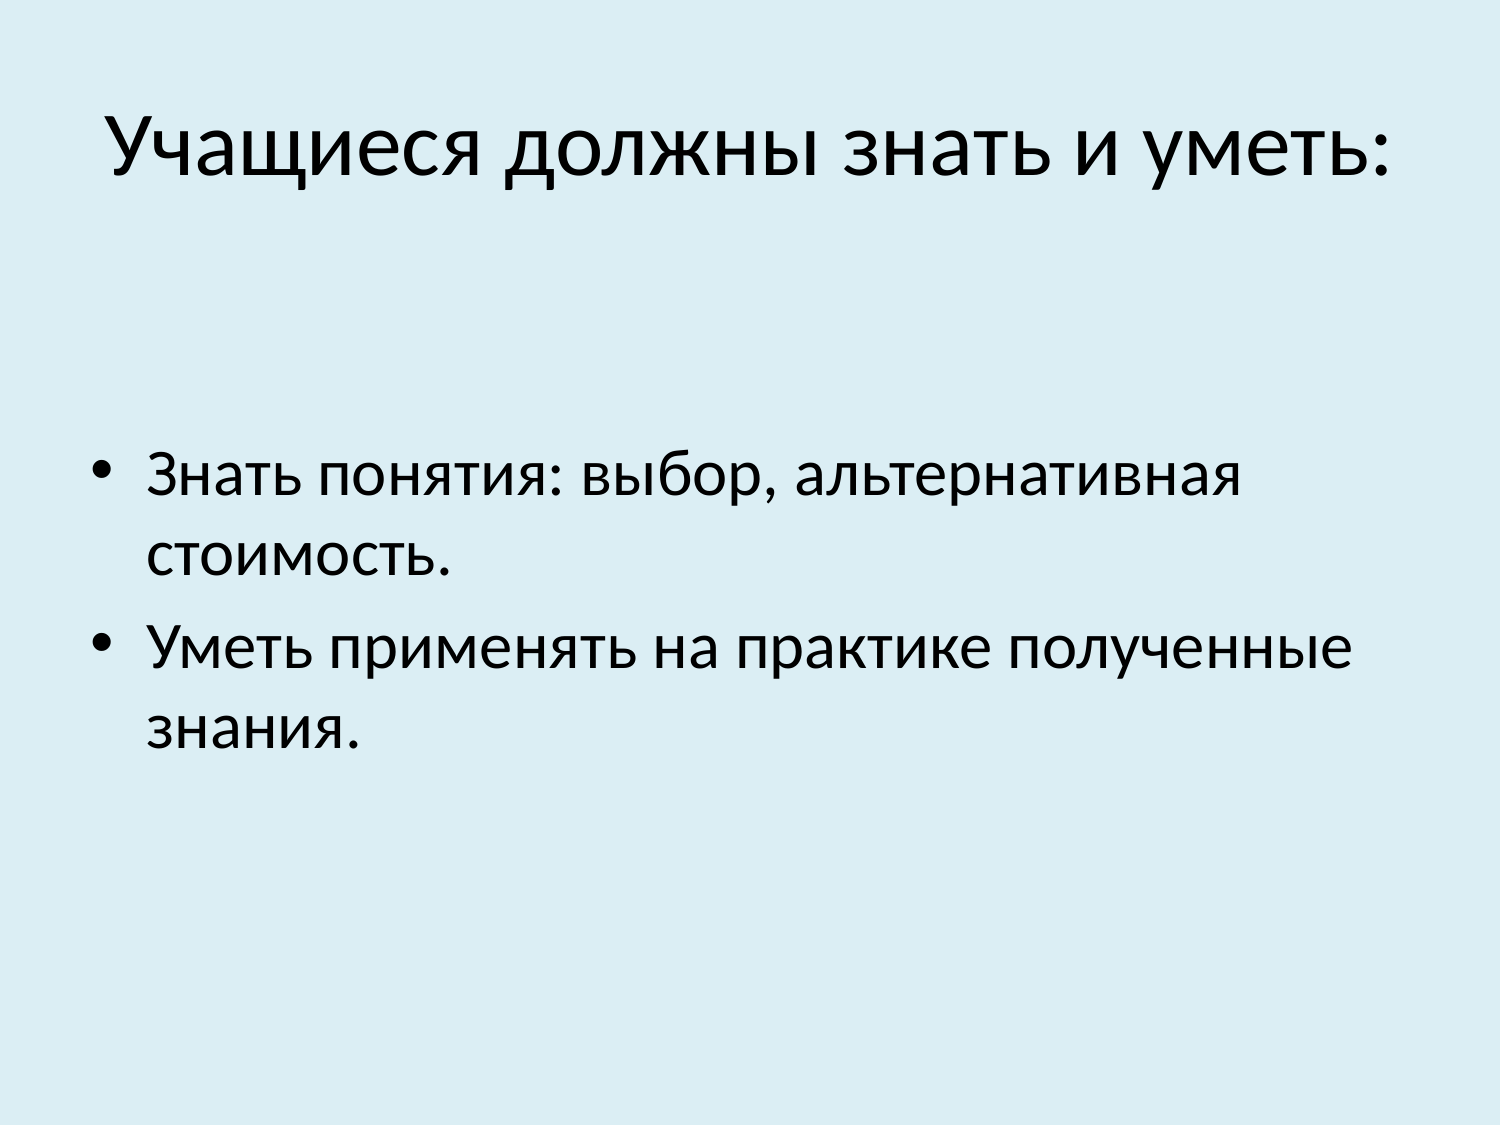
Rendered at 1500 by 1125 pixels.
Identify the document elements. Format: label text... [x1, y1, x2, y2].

list Знать понятия: выбор, альтернативная стоимость. Уметь применять на практике полученные знания. [75, 420, 1425, 1005]
title Учащиеся должны знать и уметь: [75, 45, 1425, 233]
